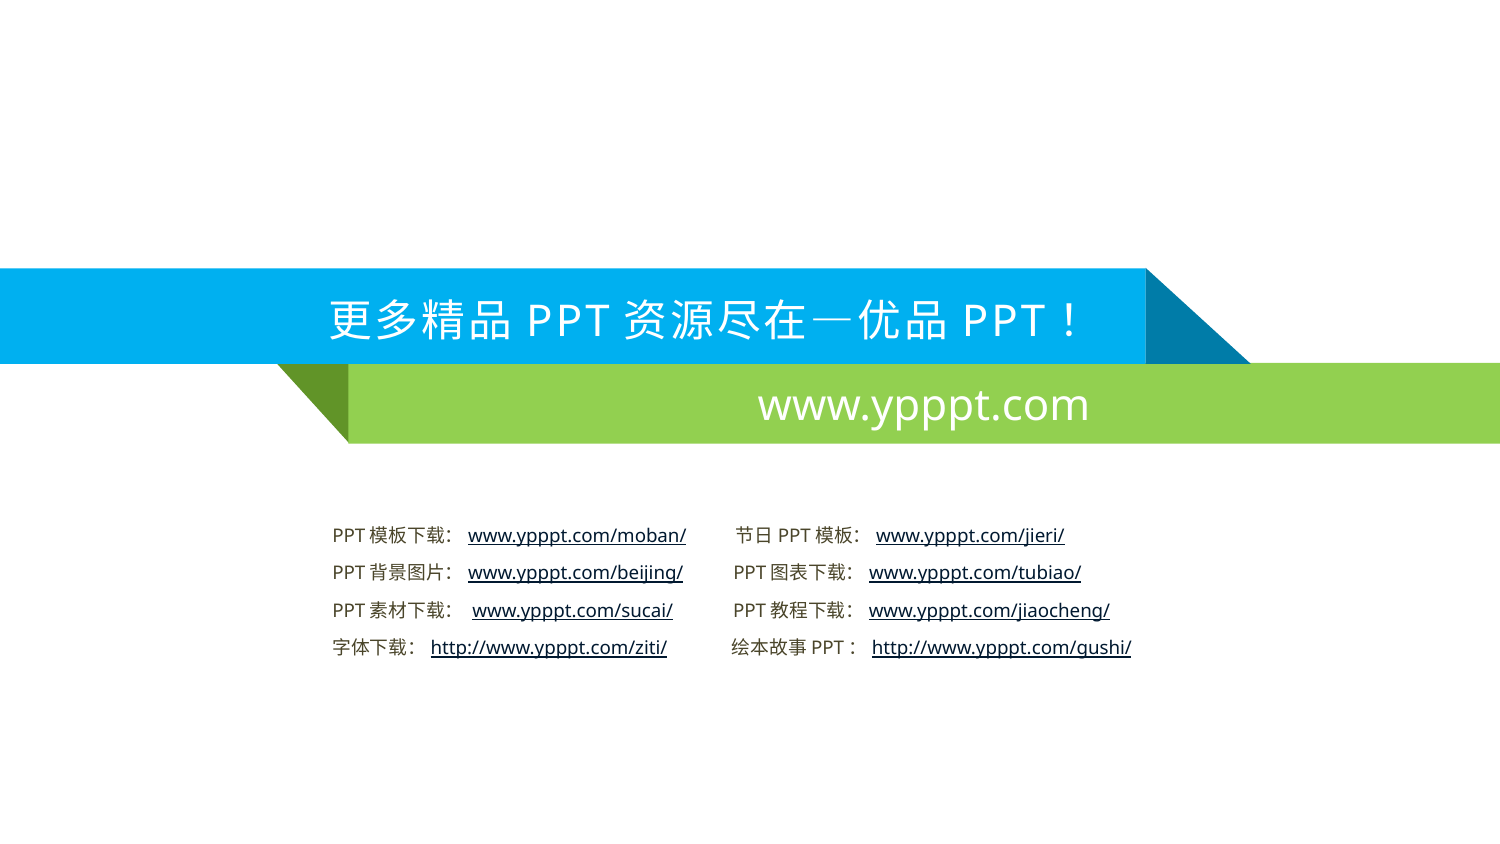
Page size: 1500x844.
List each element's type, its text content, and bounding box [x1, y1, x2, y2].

text_box 更多精品PPT资源尽在—优品PPT！ [0, 267, 1144, 365]
text_box PPT模板下载：www.ypppt.com/moban/ 节日PPT模板：www.ypppt.com/jieri/ PPT背景图片：www.ypppt.com/beijing/ PPT图表下载：www.ypppt.com/tubiao/ PPT素材下载： www.ypppt.com/sucai/ PPT教程下载：www.ypppt.com/jiaocheng/ 字体下载：http://www.ypppt.com/ziti/ 绘本故事PPT：http://www.ypppt.com/gushi/ [317, 482, 1168, 691]
text_box www.ypppt.com [347, 362, 1500, 445]
text_box [276, 365, 347, 443]
text_box [1144, 265, 1254, 365]
